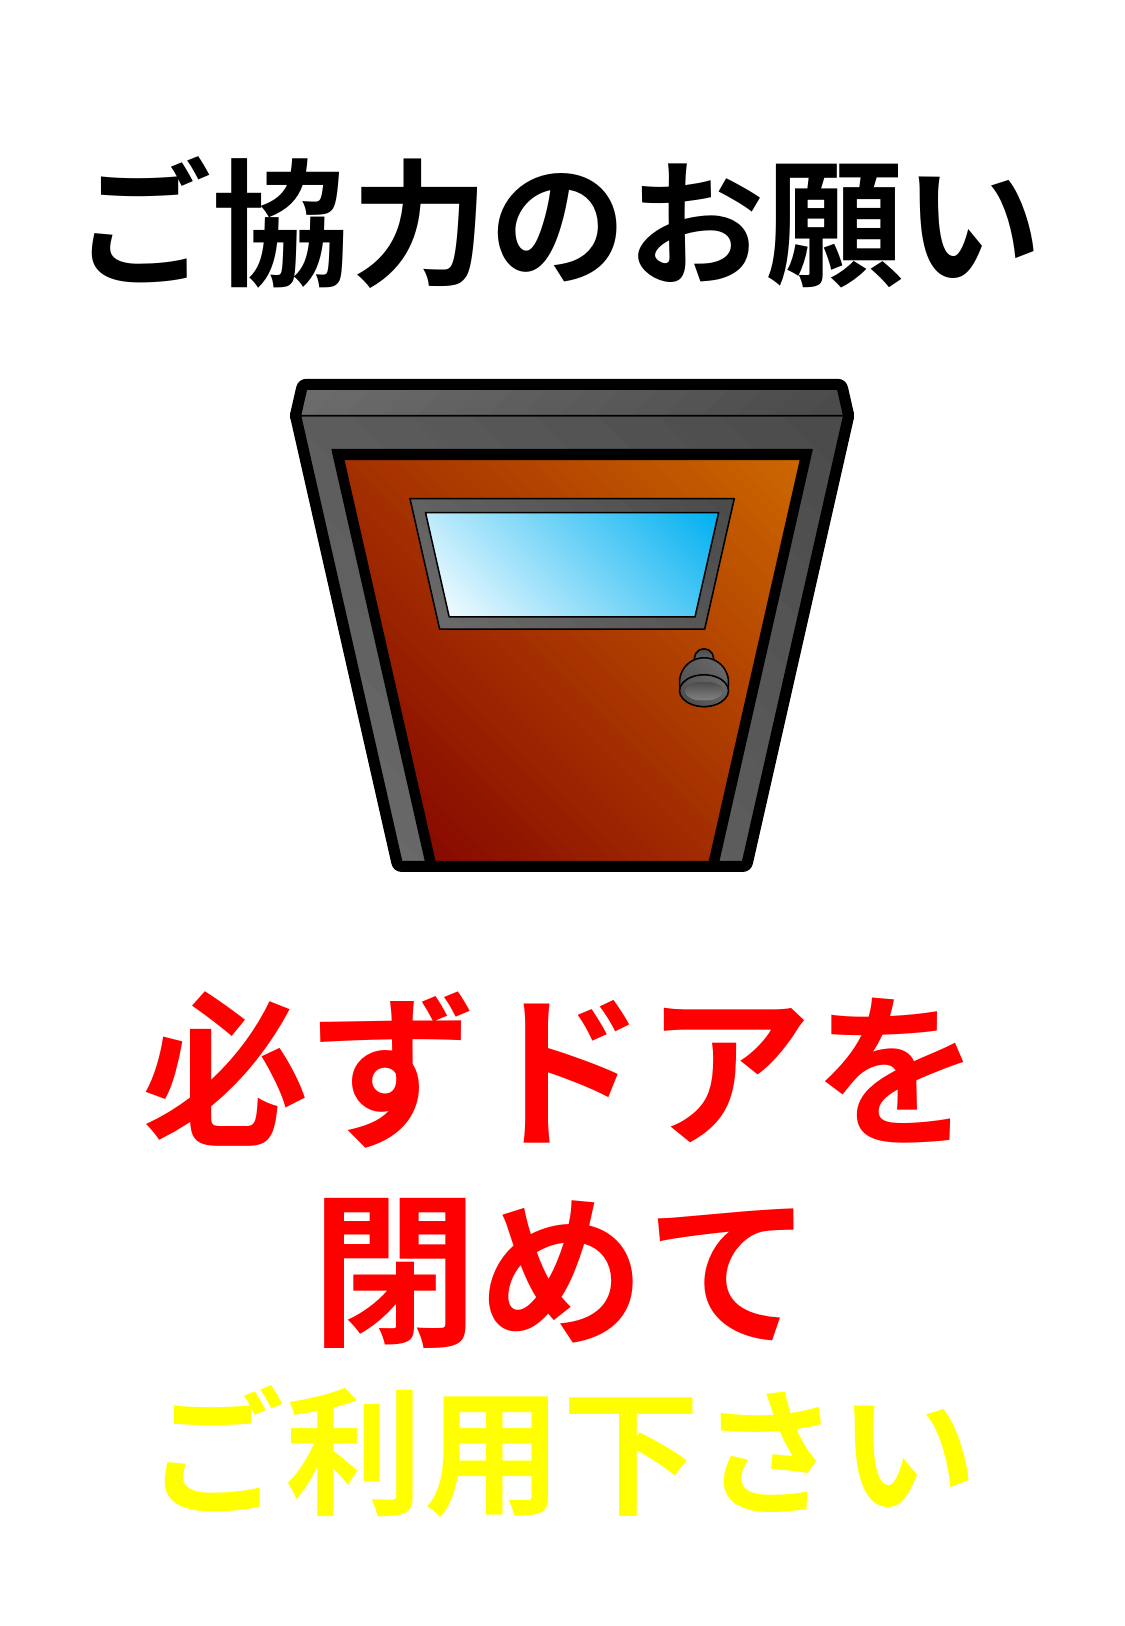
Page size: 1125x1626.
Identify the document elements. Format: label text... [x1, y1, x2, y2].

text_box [300, 389, 844, 862]
text_box 必ずドアを 閉めて ご利用下さい [0, 959, 1125, 1539]
text_box ご協力のお願い [0, 130, 1125, 311]
